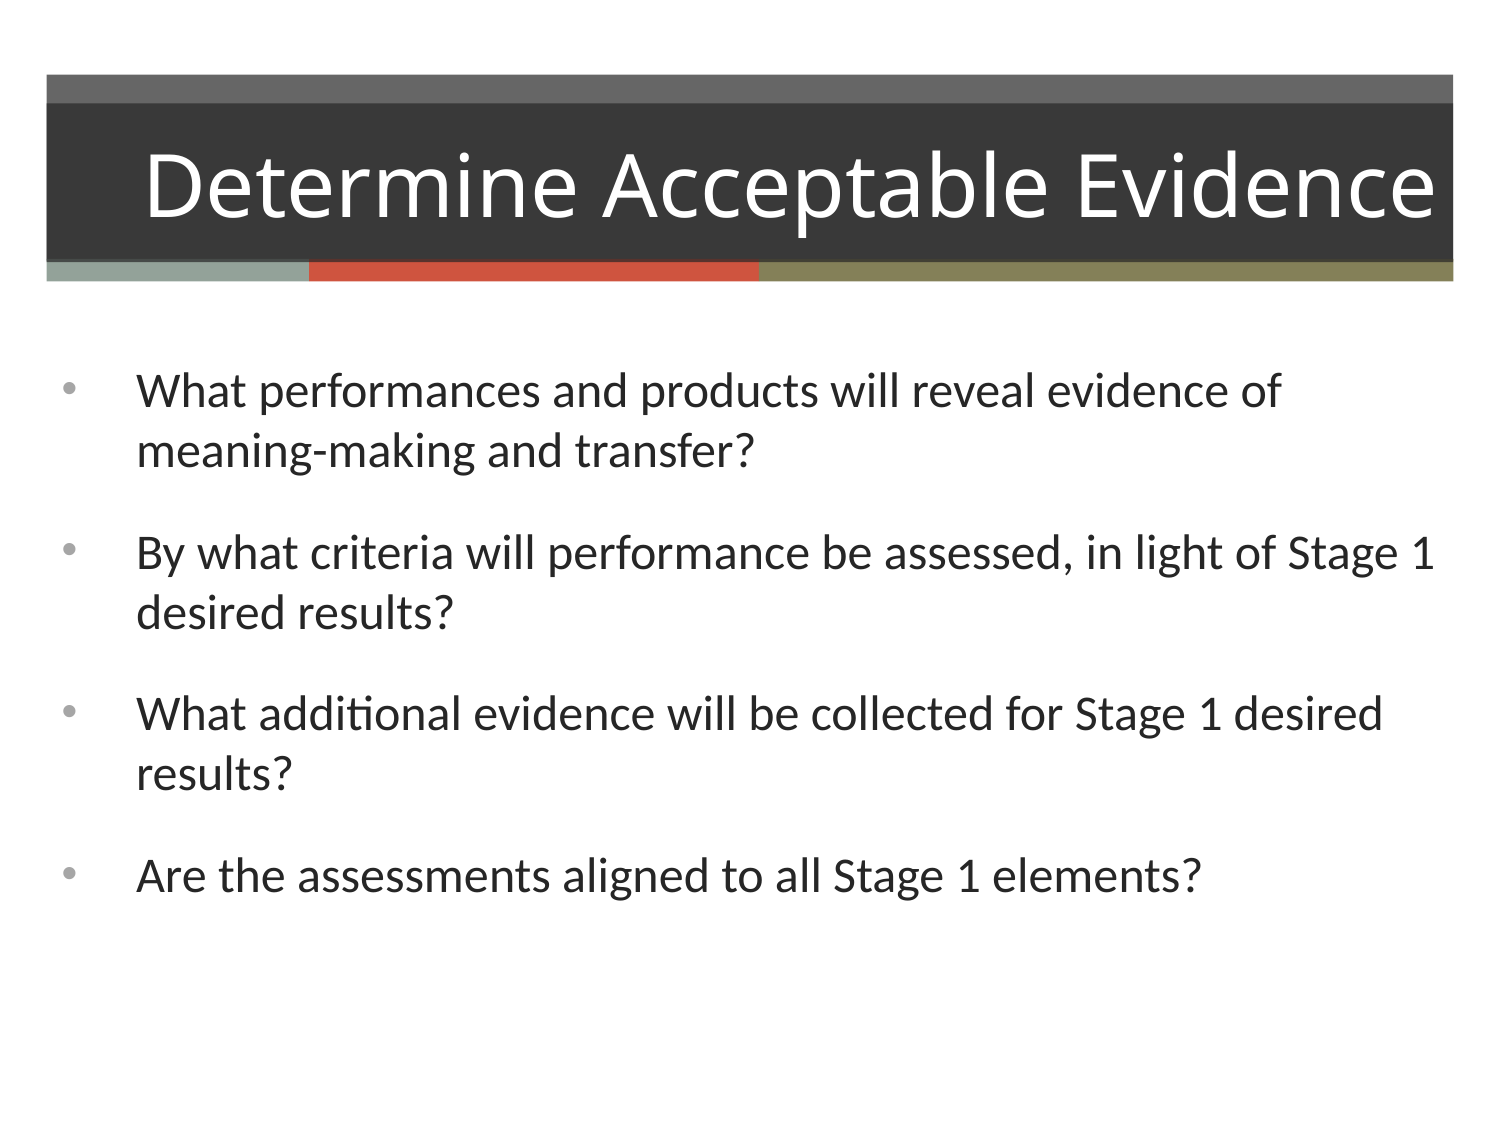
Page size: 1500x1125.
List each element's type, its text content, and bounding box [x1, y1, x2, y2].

list What performances and products will reveal evidence of meaning-making and transfer? By what criteria will performance be assessed, in light of Stage 1 desired results? What additional evidence will be collected for Stage 1 desired results? Are the assessments aligned to all Stage 1 elements? [46, 350, 1454, 1005]
title Determine Acceptable Evidence [46, 103, 1454, 263]
